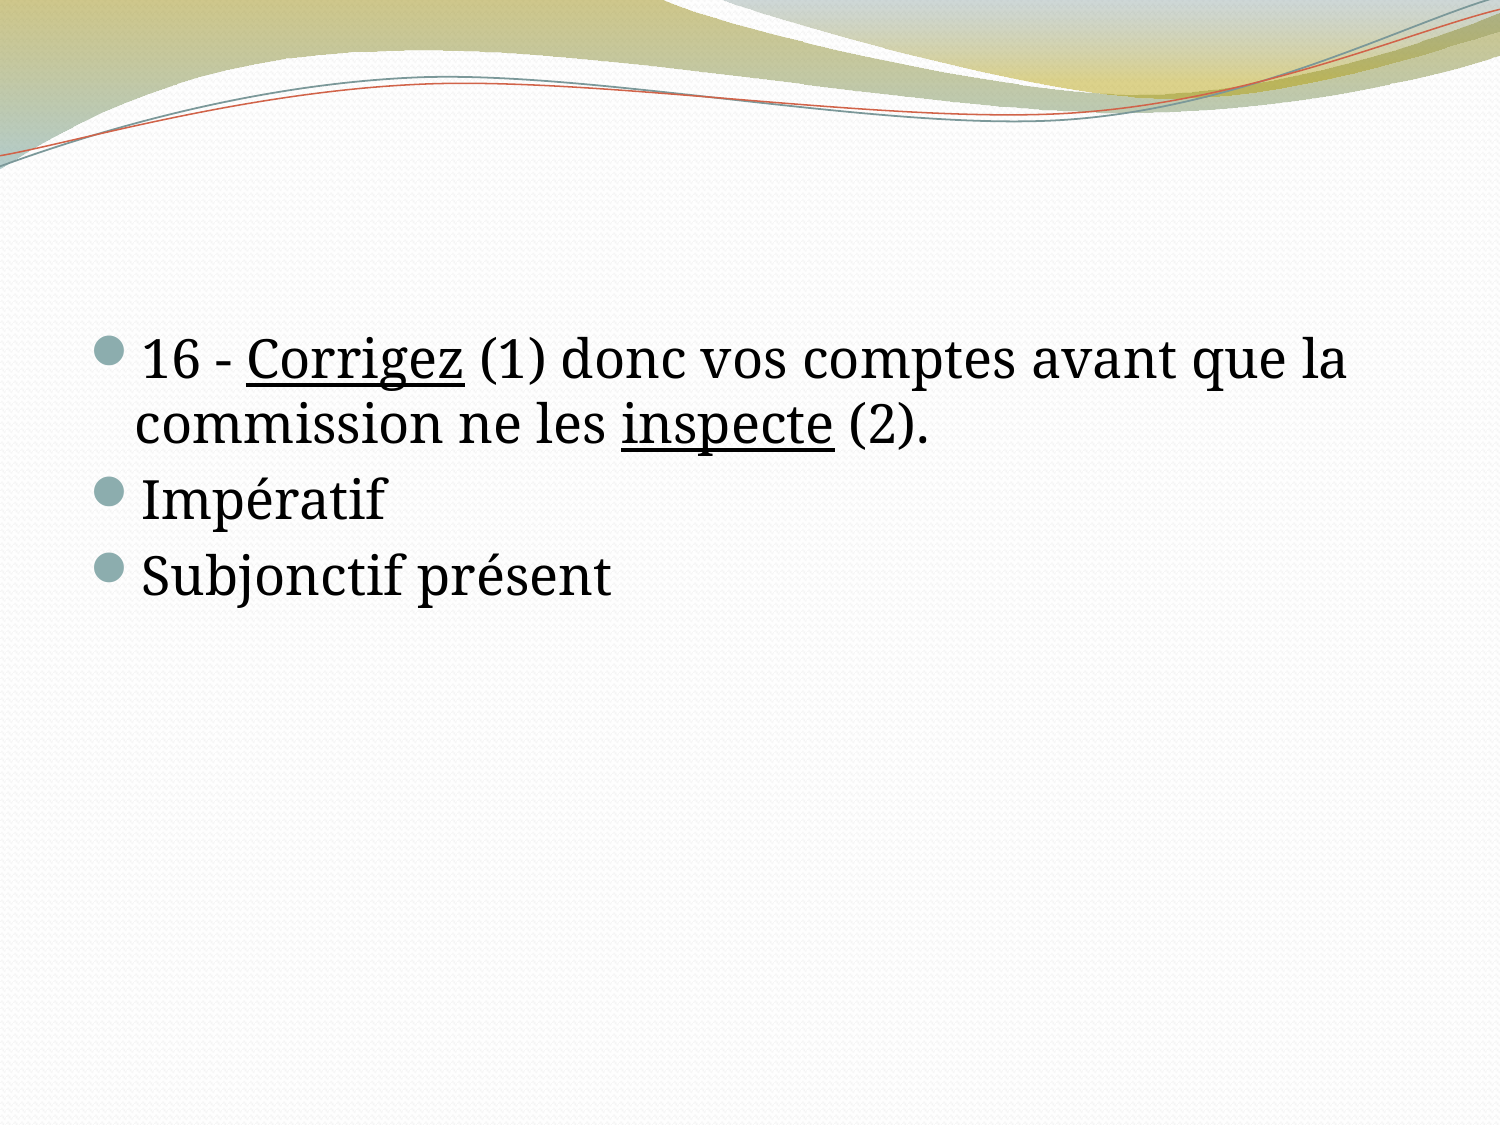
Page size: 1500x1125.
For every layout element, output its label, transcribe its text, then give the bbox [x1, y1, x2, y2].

list 16 - Corrigez (1) donc vos comptes avant que la commission ne les inspecte (2). Impératif Subjonctif présent [75, 317, 1425, 1038]
